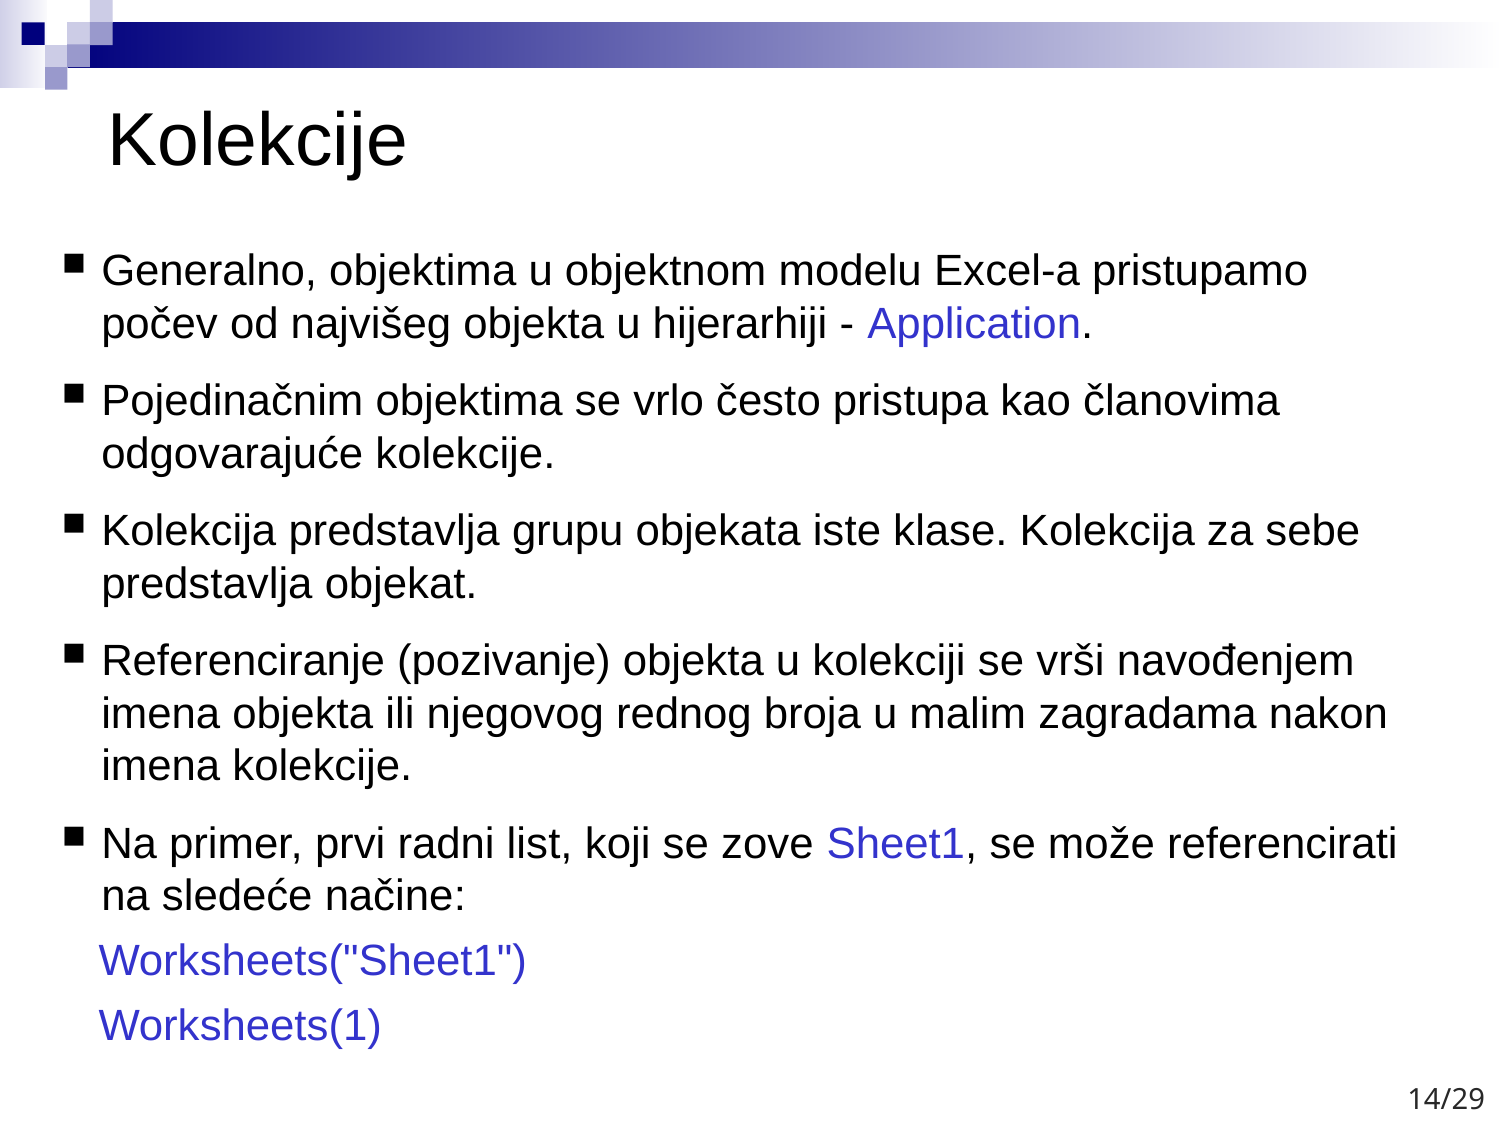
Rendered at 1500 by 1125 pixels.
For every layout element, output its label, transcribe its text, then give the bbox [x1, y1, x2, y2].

title Kolekcije [92, 75, 446, 197]
list Generalno, objektima u objektnom modelu Excel-a pristupamo počev od najvišeg objekta u hijerarhiji - Application. Pojedinačnim objektima se vrlo često pristupa kao članovima odgovarajuće kolekcije. Kolekcija predstavlja grupu objekata iste klase. Kolekcija za sebe predstavlja objekat. Referenciranje (pozivanje) objekta u kolekciji se vrši navođenjem imena objekta ili njegovog rednog broja u malim zagradama nakon imena kolekcije. Na primer, prvi radni list, koji se zove Sheet1, se može referencirati na sledeće načine: Worksheets("Sheet1") Worksheets(1) [46, 234, 1454, 1079]
text_box 14/29 [1374, 1072, 1500, 1123]
